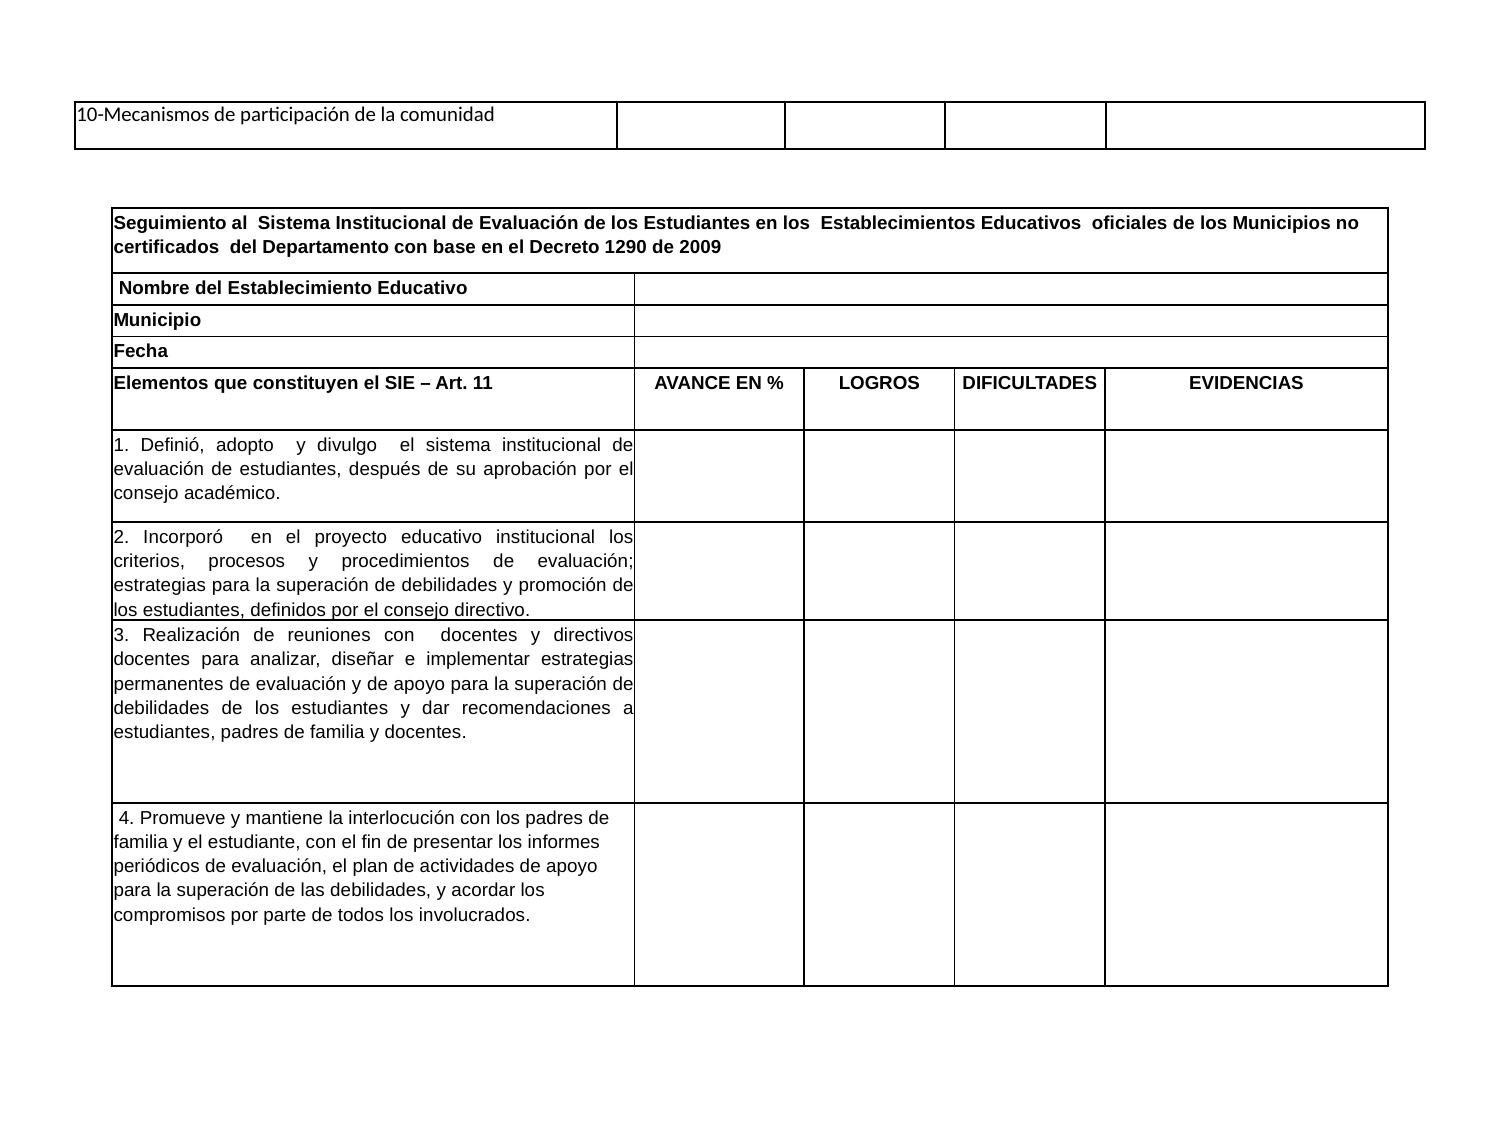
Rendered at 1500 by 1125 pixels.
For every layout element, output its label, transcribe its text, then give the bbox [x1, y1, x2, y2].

table_cell 2. Incorporó en el proyecto educativo institucional los criterios, procesos y procedimientos de evaluación; estrategias para la superación de debilidades y promoción de los estudiantes, definidos por el consejo directivo. [113, 523, 634, 619]
table_cell [955, 431, 1104, 521]
table_cell 4. Promueve y mantiene la interlocución con los padres de familia y el estudiante, con el fin de presentar los informes periódicos de evaluación, el plan de actividades de apoyo para la superación de las debilidades, y acordar los compromisos por parte de todos los involucrados. [113, 804, 634, 985]
table_cell EVIDENCIAS [1106, 369, 1387, 429]
table_cell [635, 523, 803, 619]
table_cell [805, 621, 954, 802]
table_header [618, 103, 784, 148]
table_cell Municipio [113, 306, 634, 336]
table_cell [955, 523, 1104, 619]
table_cell [805, 431, 954, 521]
table_cell [805, 523, 954, 619]
table_header [1107, 103, 1424, 148]
table_cell [635, 621, 803, 802]
table_cell Nombre del Establecimiento Educativo [113, 274, 634, 304]
table_header [946, 103, 1105, 148]
table_cell [1106, 431, 1387, 521]
table_cell [1106, 523, 1387, 619]
table_header Seguimiento al Sistema Institucional de Evaluación de los Estudiantes en los Establecimientos Educativos oficiales de los Municipios no certificados del Departamento con base en el Decreto 1290 de 2009 [113, 209, 1387, 272]
table_cell 3. Realización de reuniones con docentes y directivos docentes para analizar, diseñar e implementar estrategias permanentes de evaluación y de apoyo para la superación de debilidades de los estudiantes y dar recomendaciones a estudiantes, padres de familia y docentes. [113, 621, 634, 802]
table_cell [1106, 621, 1387, 802]
table_cell [805, 804, 954, 985]
table_cell [635, 804, 803, 985]
table_cell [635, 306, 1387, 336]
table_cell [955, 621, 1104, 802]
table_cell [635, 337, 1387, 367]
table_header [786, 103, 944, 148]
table_cell [635, 274, 1387, 304]
table_cell AVANCE EN % [635, 369, 803, 429]
table_cell [1106, 804, 1387, 985]
table_cell Elementos que constituyen el SIE – Art. 11 [113, 369, 634, 429]
table_cell 1. Definió, adopto y divulgo el sistema institucional de evaluación de estudiantes, después de su aprobación por el consejo académico. [113, 431, 634, 521]
table_cell [635, 431, 803, 521]
table_cell DIFICULTADES [955, 369, 1104, 429]
table_cell Fecha [113, 337, 634, 367]
table_cell [955, 804, 1104, 985]
table_header 10-Mecanismos de participación de la comunidad [76, 103, 616, 148]
table_cell LOGROS [805, 369, 954, 429]
